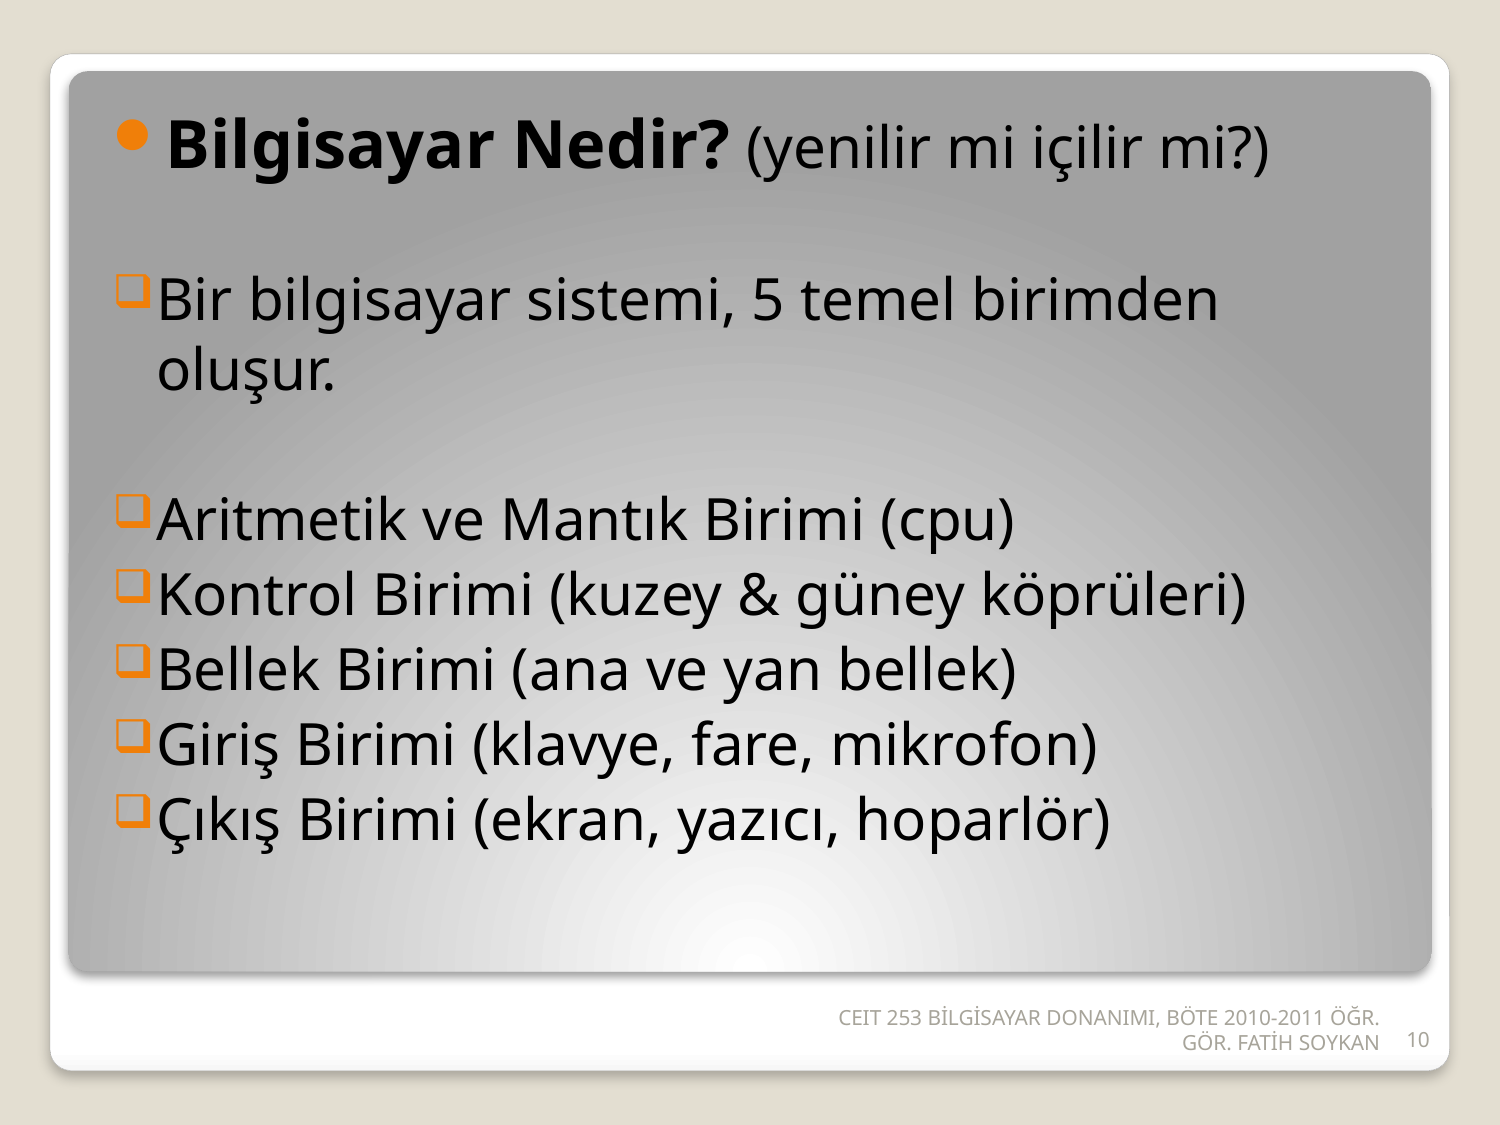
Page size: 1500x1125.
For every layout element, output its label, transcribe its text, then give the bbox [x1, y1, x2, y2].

slide_number 10 [1395, 1002, 1445, 1063]
list Bilgisayar Nedir? (yenilir mi içilir mi?) Bir bilgisayar sistemi, 5 temel birimden oluşur. Aritmetik ve Mantık Birimi (cpu) Kontrol Birimi (kuzey & güney köprüleri) Bellek Birimi (ana ve yan bellek) Giriş Birimi (klavye, fare, mikrofon) Çıkış Birimi (ekran, yazıcı, hoparlör) [82, 86, 1425, 963]
footer CEIT 253 BİLGİSAYAR DONANIMI, BÖTE 2010-2011 ÖĞR. GÖR. FATİH SOYKAN [800, 1002, 1395, 1063]
